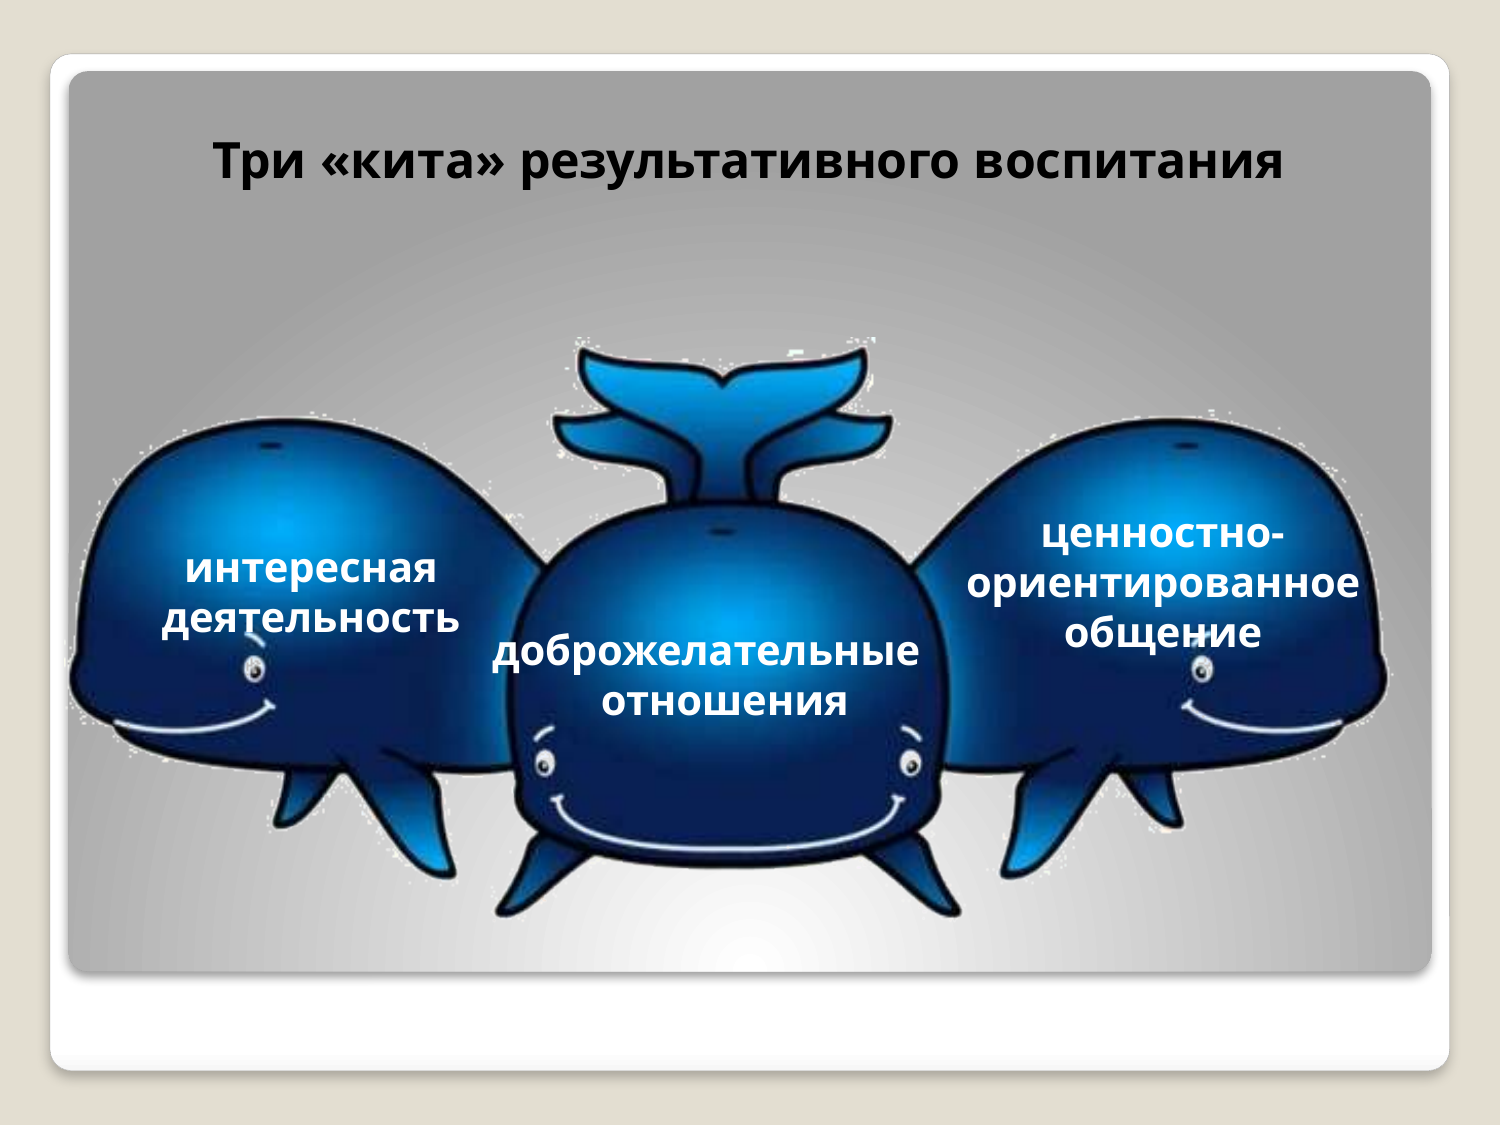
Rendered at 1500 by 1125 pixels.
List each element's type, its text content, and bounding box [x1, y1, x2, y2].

title Три «кита» результативного воспитания [76, 0, 1420, 189]
picture [64, 337, 1400, 929]
